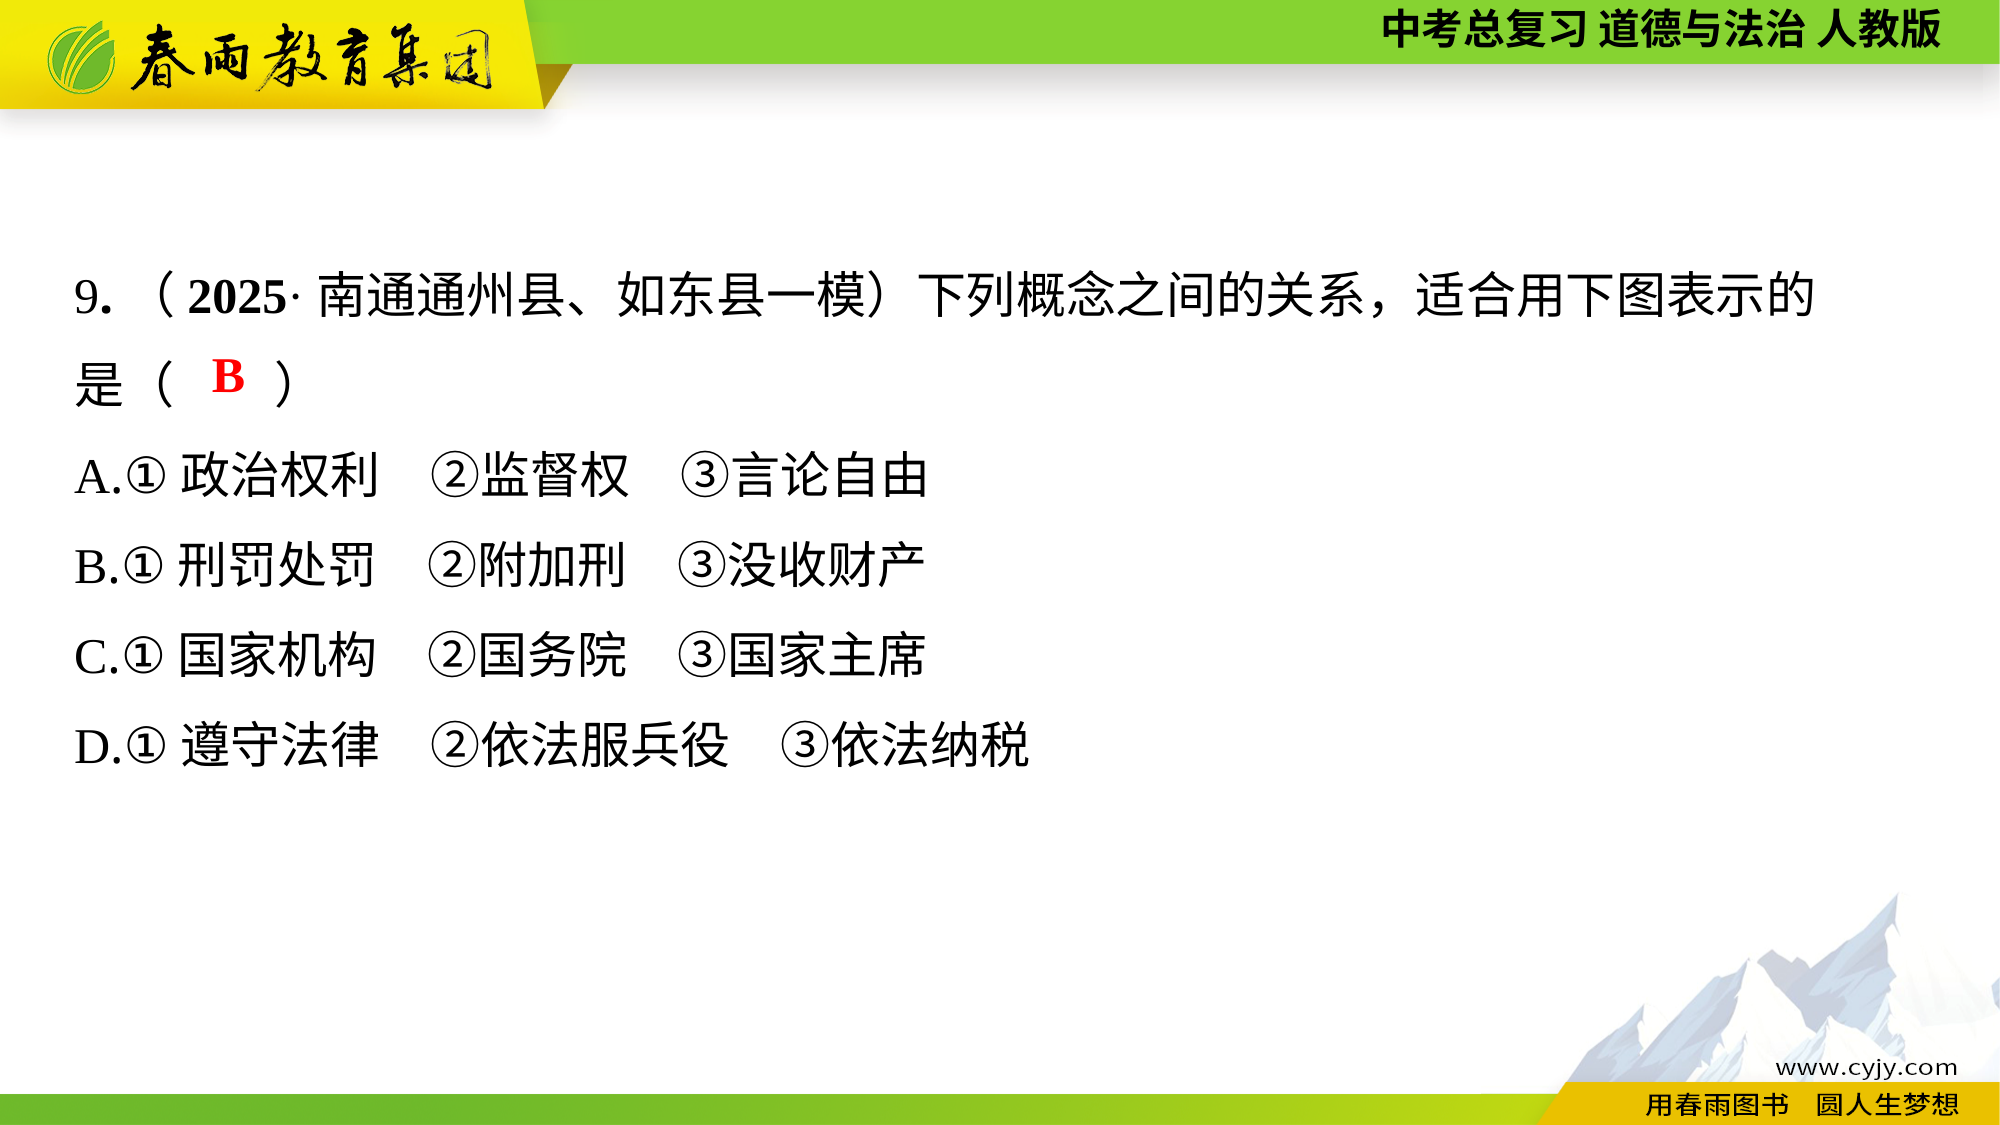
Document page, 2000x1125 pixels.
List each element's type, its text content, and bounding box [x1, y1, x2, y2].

list 9.（2025·南通通州县、如东县一模）下列概念之间的关系，适合用下图表示的 是（ ） A.①政治权利 ②监督权 ③言论自由 B.①刑罚处罚 ②附加刑 ③没收财产 C.①国家机构 ②国务院 ③国家主席 D.①遵守法律 ②依法服兵役 ③依法纳税 [59, 226, 1944, 776]
text_box B [197, 335, 261, 411]
picture [0, 0, 2000, 1125]
